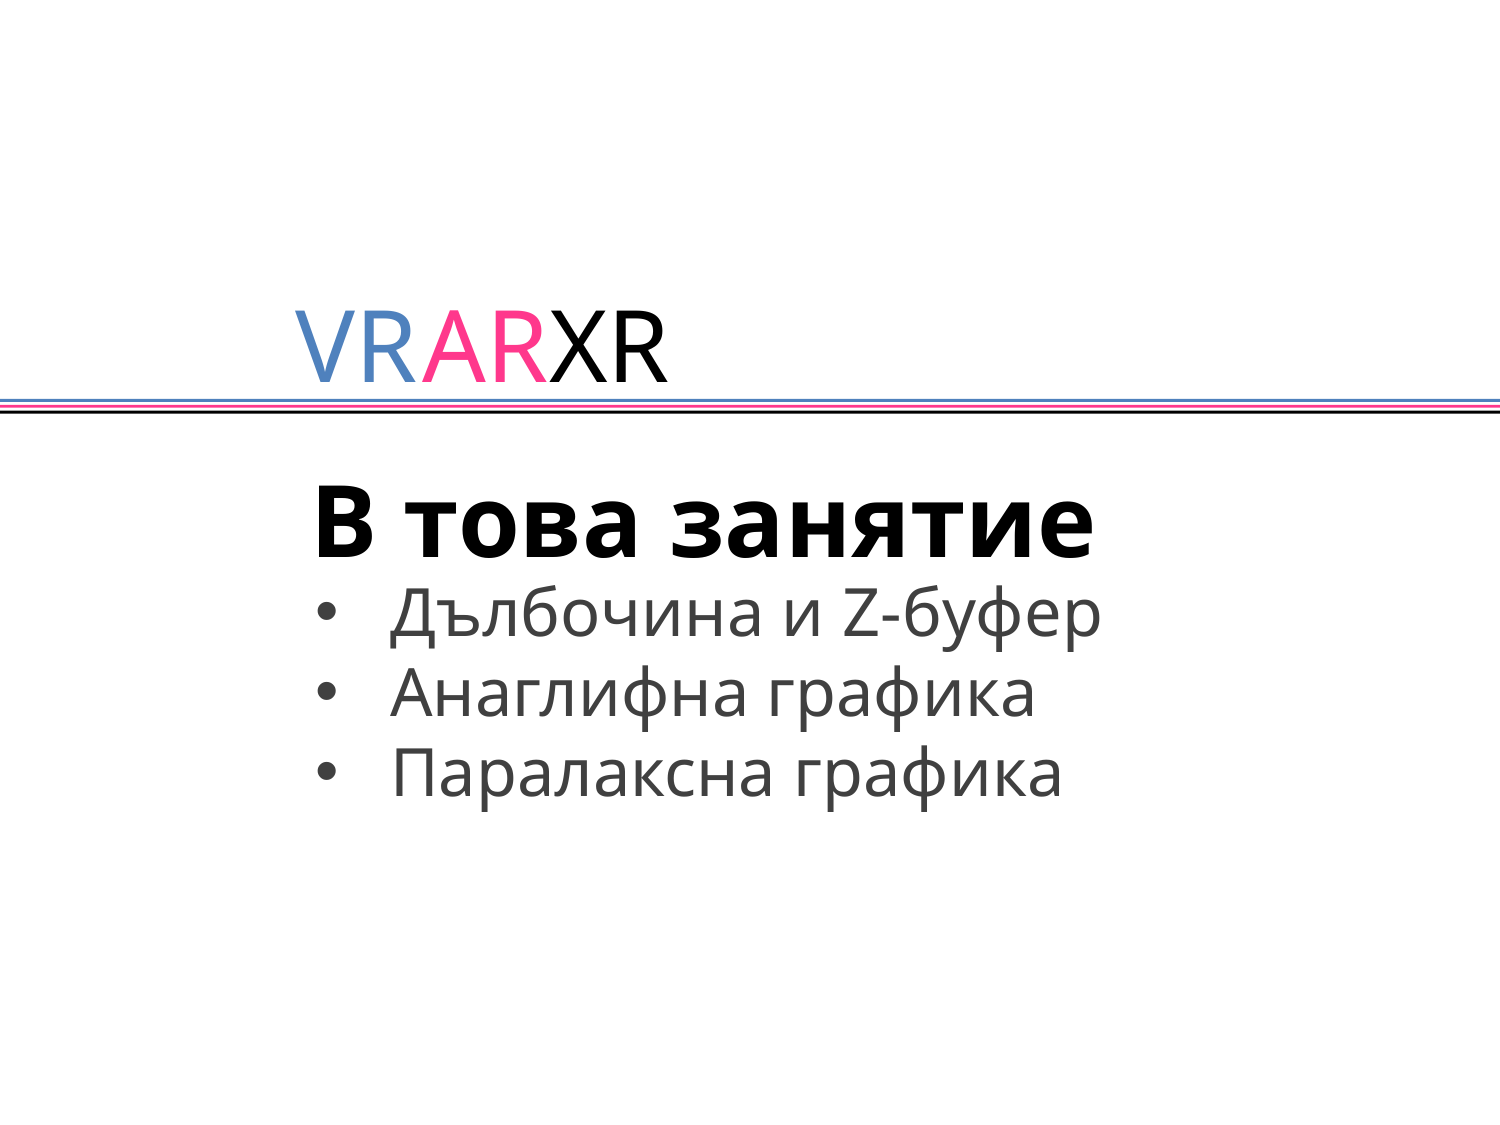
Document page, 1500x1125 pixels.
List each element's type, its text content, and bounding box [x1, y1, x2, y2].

list Дълбочина и Z-буфер Анаглифна графика Паралаксна графика [300, 562, 1455, 1088]
list В това занятие [295, 450, 1450, 563]
